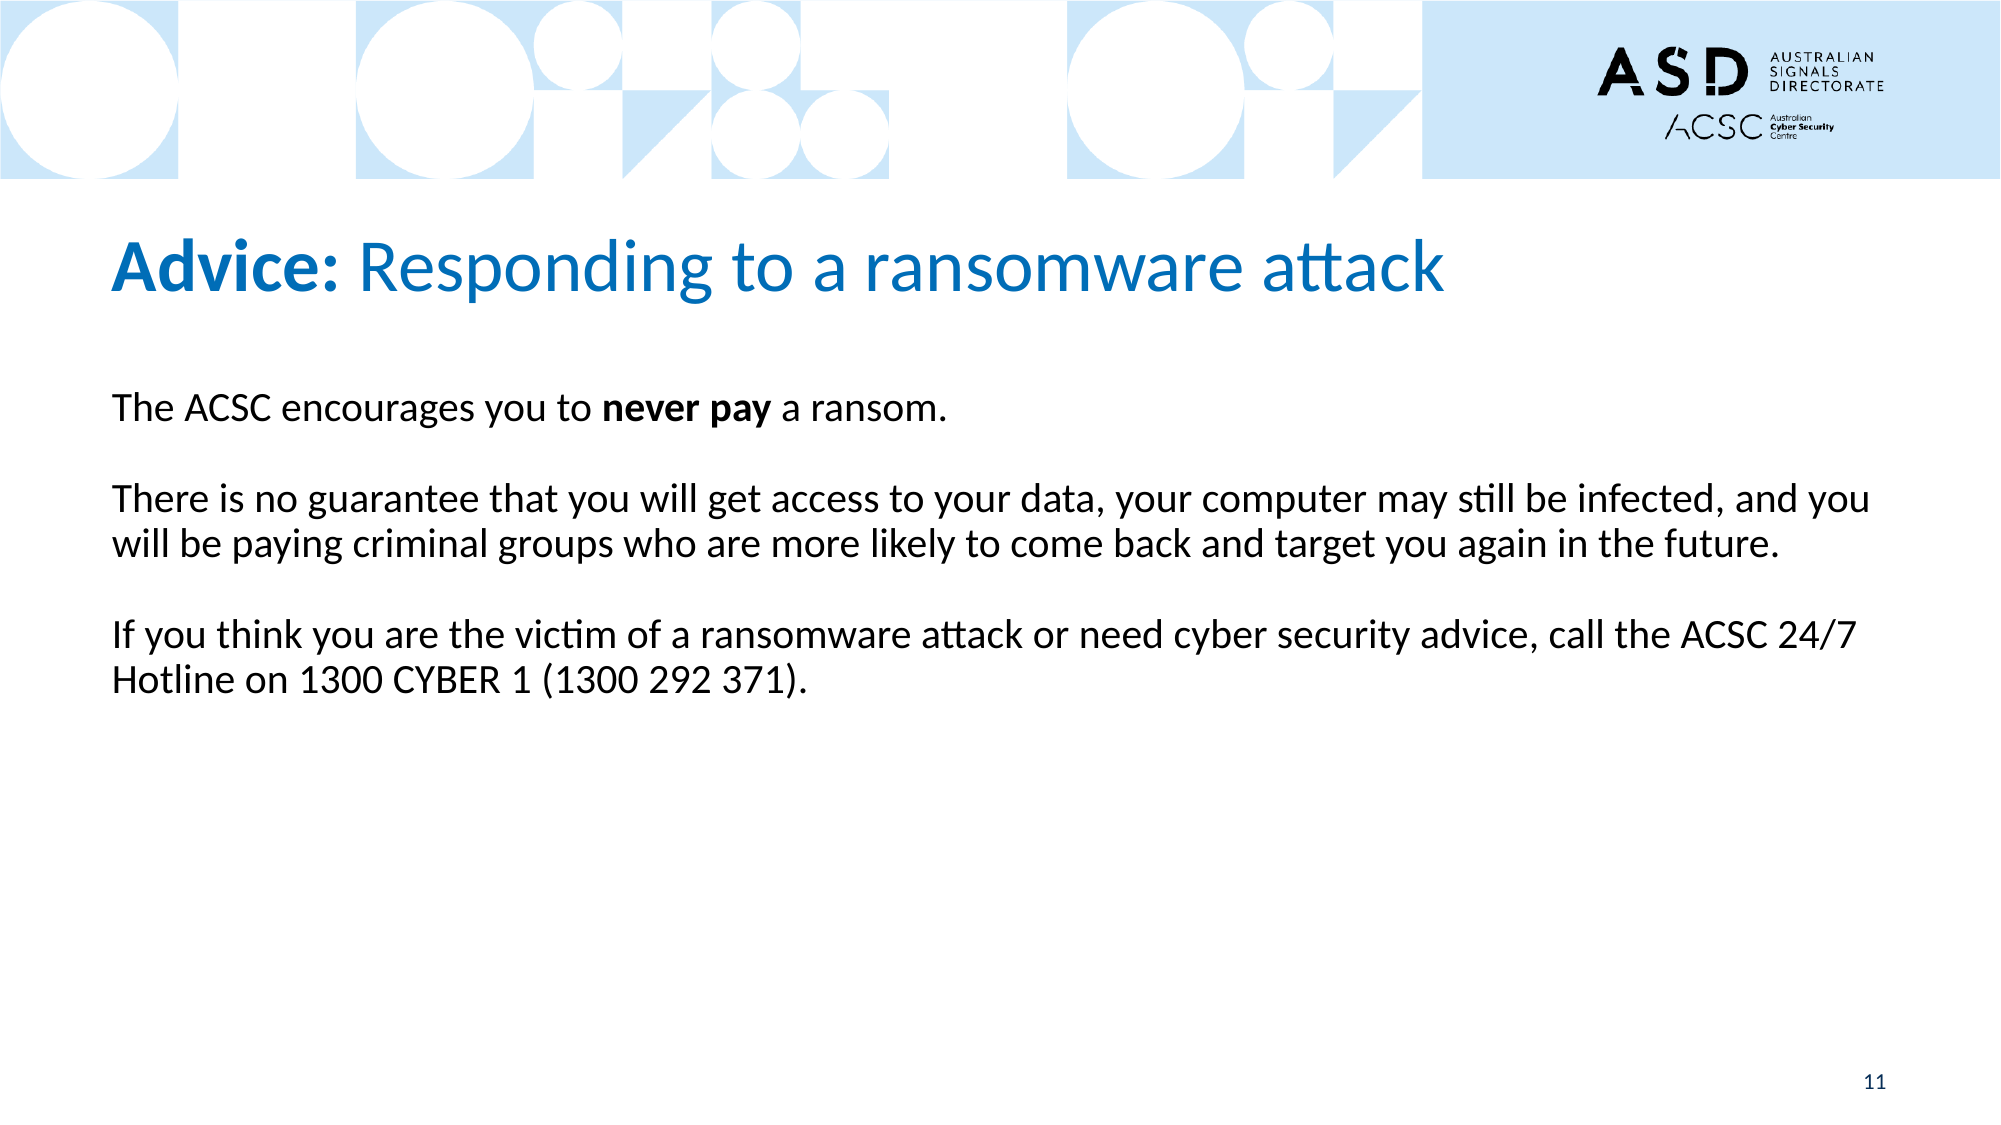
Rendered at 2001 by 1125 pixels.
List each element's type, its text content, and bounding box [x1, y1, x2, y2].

slide_number 11 [1799, 1050, 1902, 1111]
list The ACSC encourages you to never pay a ransom. There is no guarantee that you will get access to your data, your computer may still be infected, and you will be paying criminal groups who are more likely to come back and target you again in the future. If you think you are the victim of a ransomware attack or need cyber security advice, call the ACSC 24/7 Hotline on 1300 CYBER 1 (1300 292 371). [96, 378, 1902, 1007]
title Advice: Responding to a ransomware attack [96, 207, 1902, 328]
picture [0, 0, 2001, 179]
